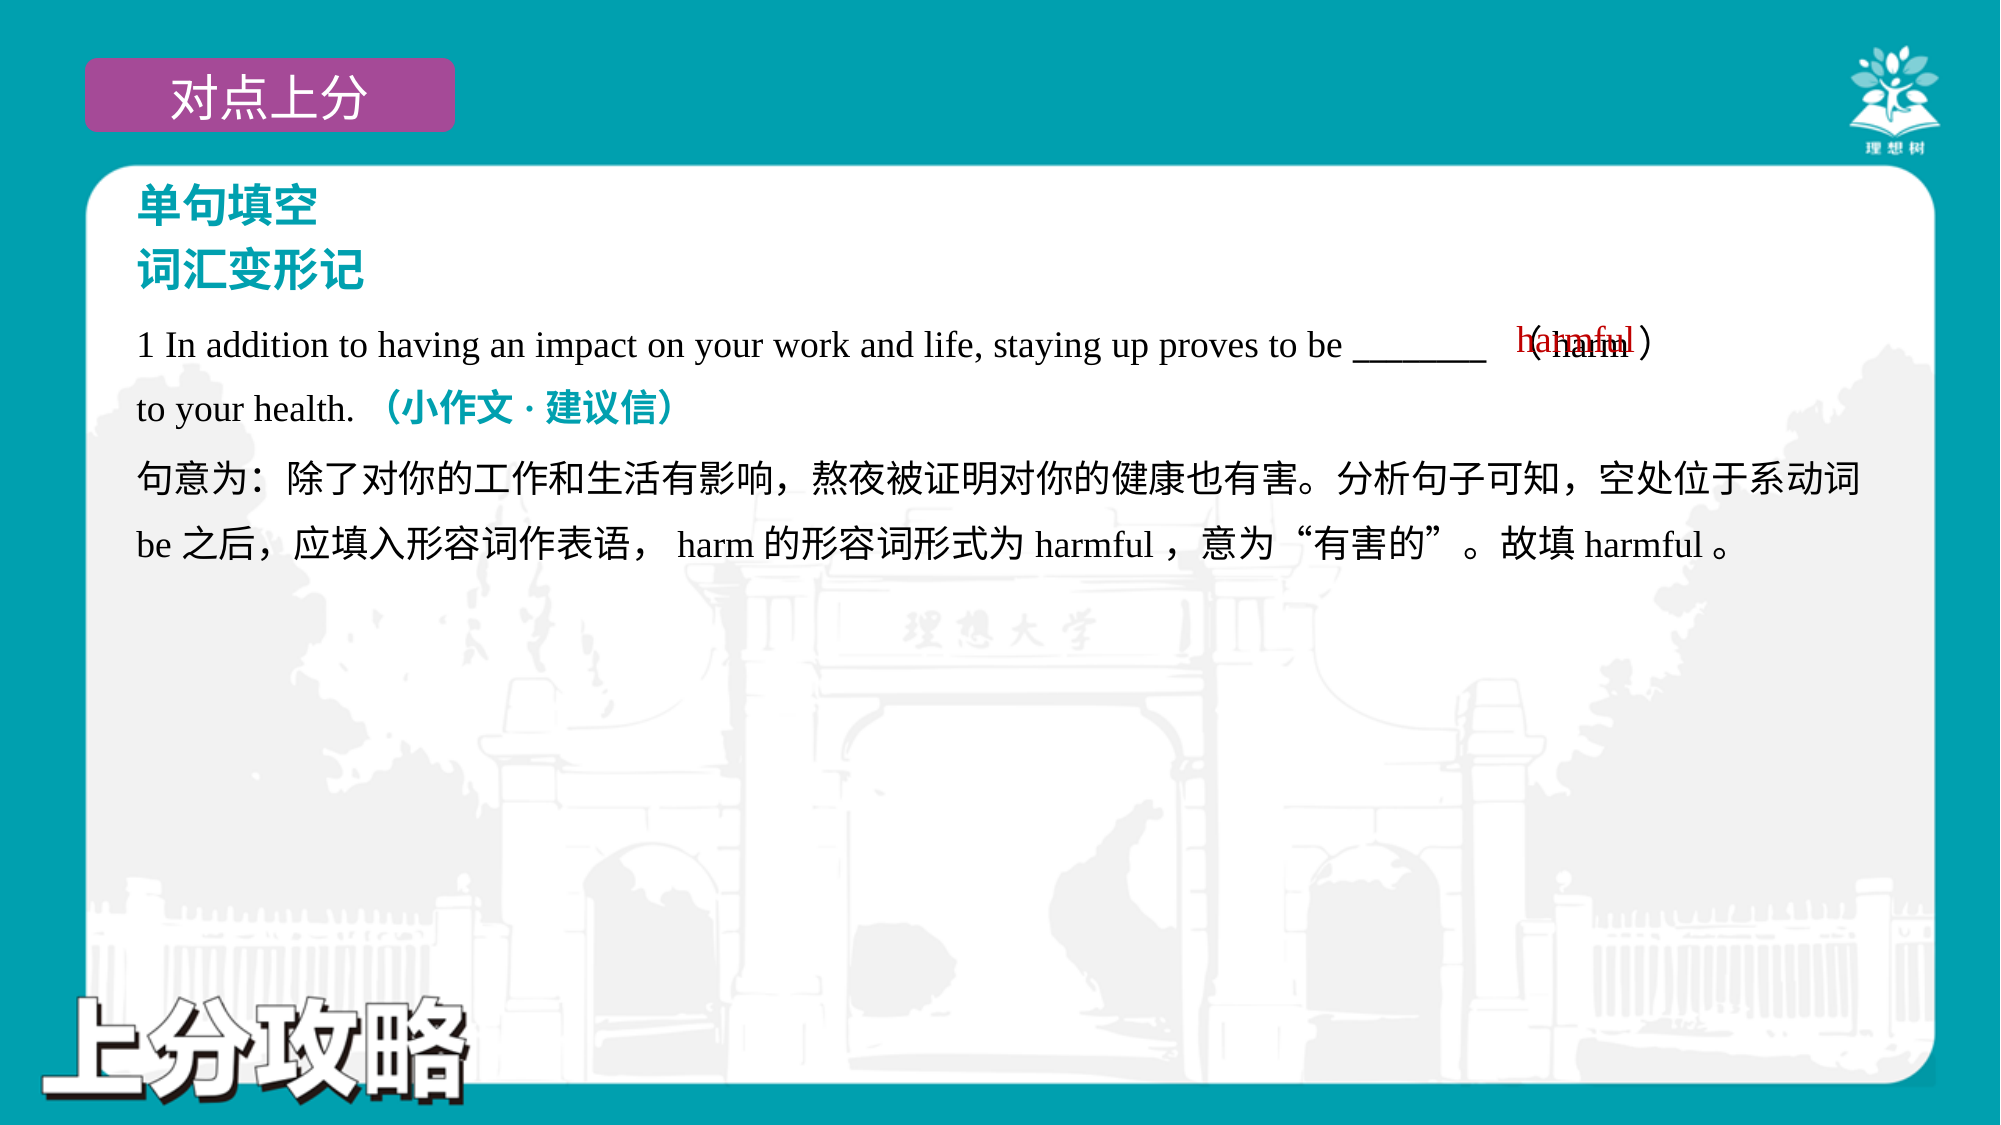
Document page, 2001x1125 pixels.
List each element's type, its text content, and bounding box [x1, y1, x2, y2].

text_box 词汇变形记 [136, 240, 1865, 295]
text_box 单句填空 [136, 176, 1865, 232]
picture [0, 0, 2000, 1125]
text_box 1 In addition to having an impact on your work and life, staying up proves to be ________ （harm） to your health.（小作文·建议信） [136, 295, 1865, 423]
text_box harmful [1502, 290, 1649, 353]
text_box 句意为：除了对你的工作和生活有影响，熬夜被证明对你的健康也有害。分析句子可知，空处位于系动词 be之后，应填入形容词作表语，harm的形容词形式为harmful，意为“有害的”。故填harmful。 [136, 431, 1865, 559]
